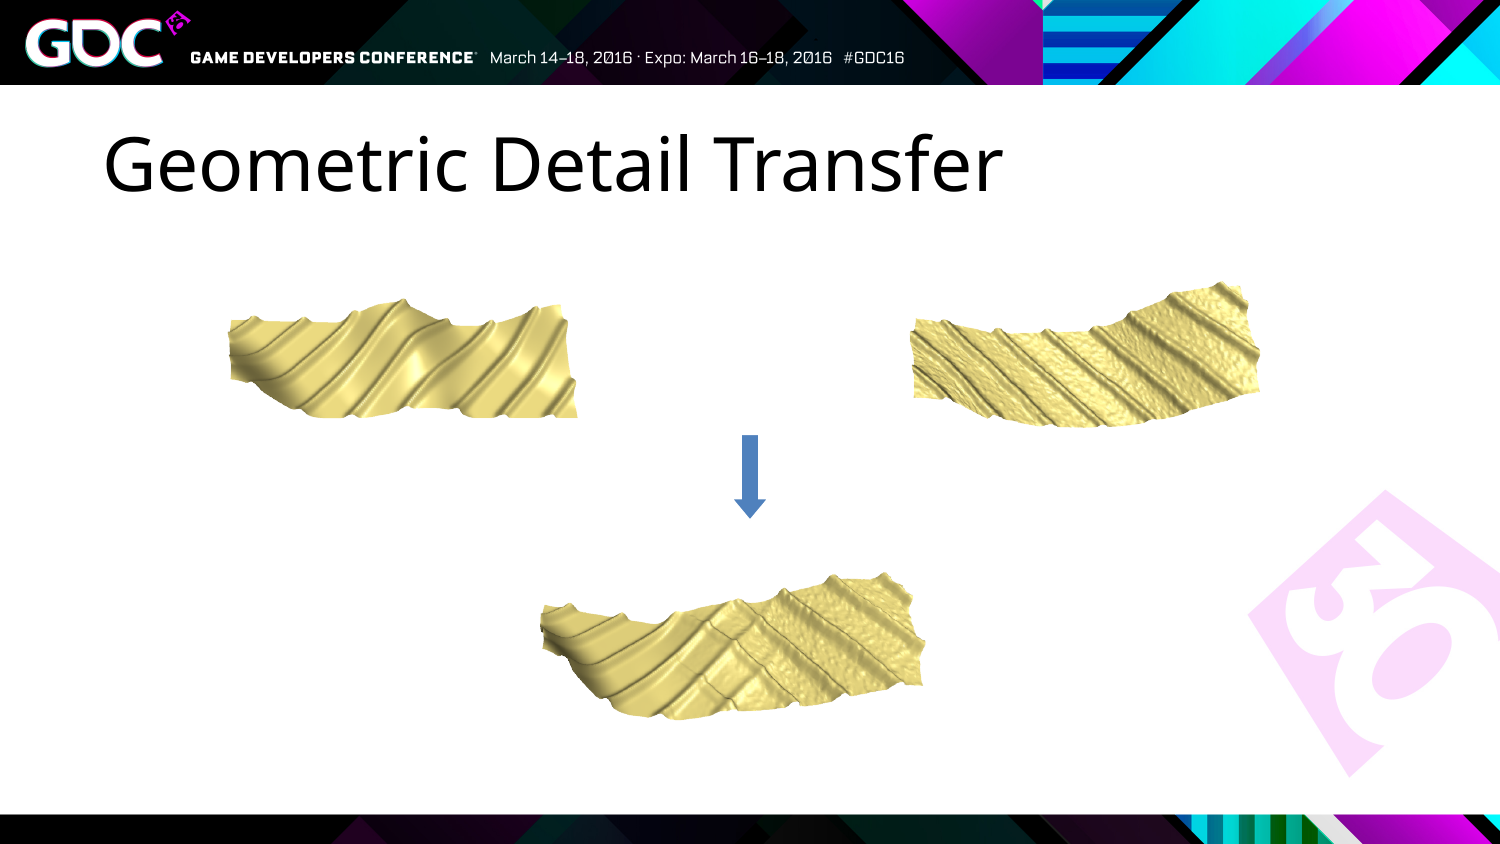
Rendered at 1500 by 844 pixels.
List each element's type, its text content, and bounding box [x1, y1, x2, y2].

picture [0, 0, 1500, 844]
text_box [732, 434, 769, 521]
title Geometric Detail Transfer [87, 109, 1413, 238]
